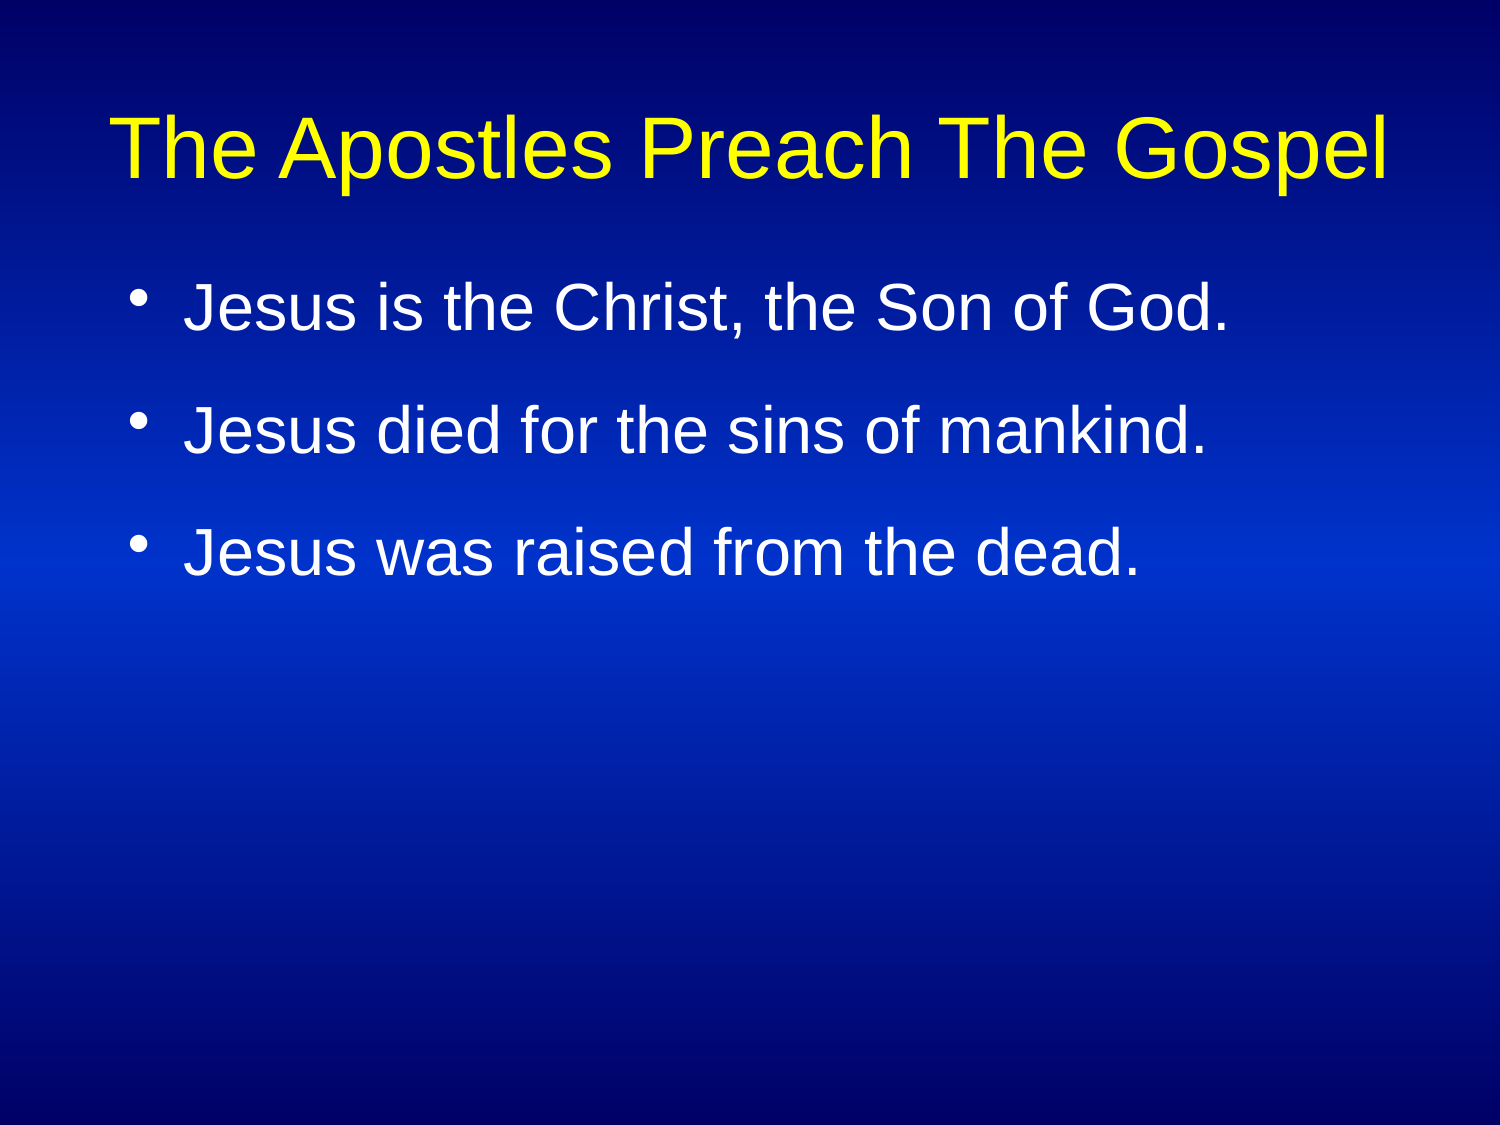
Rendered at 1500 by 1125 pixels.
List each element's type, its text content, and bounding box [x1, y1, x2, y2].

title The Apostles Preach The Gospel [37, 50, 1463, 238]
list Jesus is the Christ, the Son of God. Jesus died for the sins of mankind. Jesus was raised from the dead. [112, 262, 1463, 1125]
